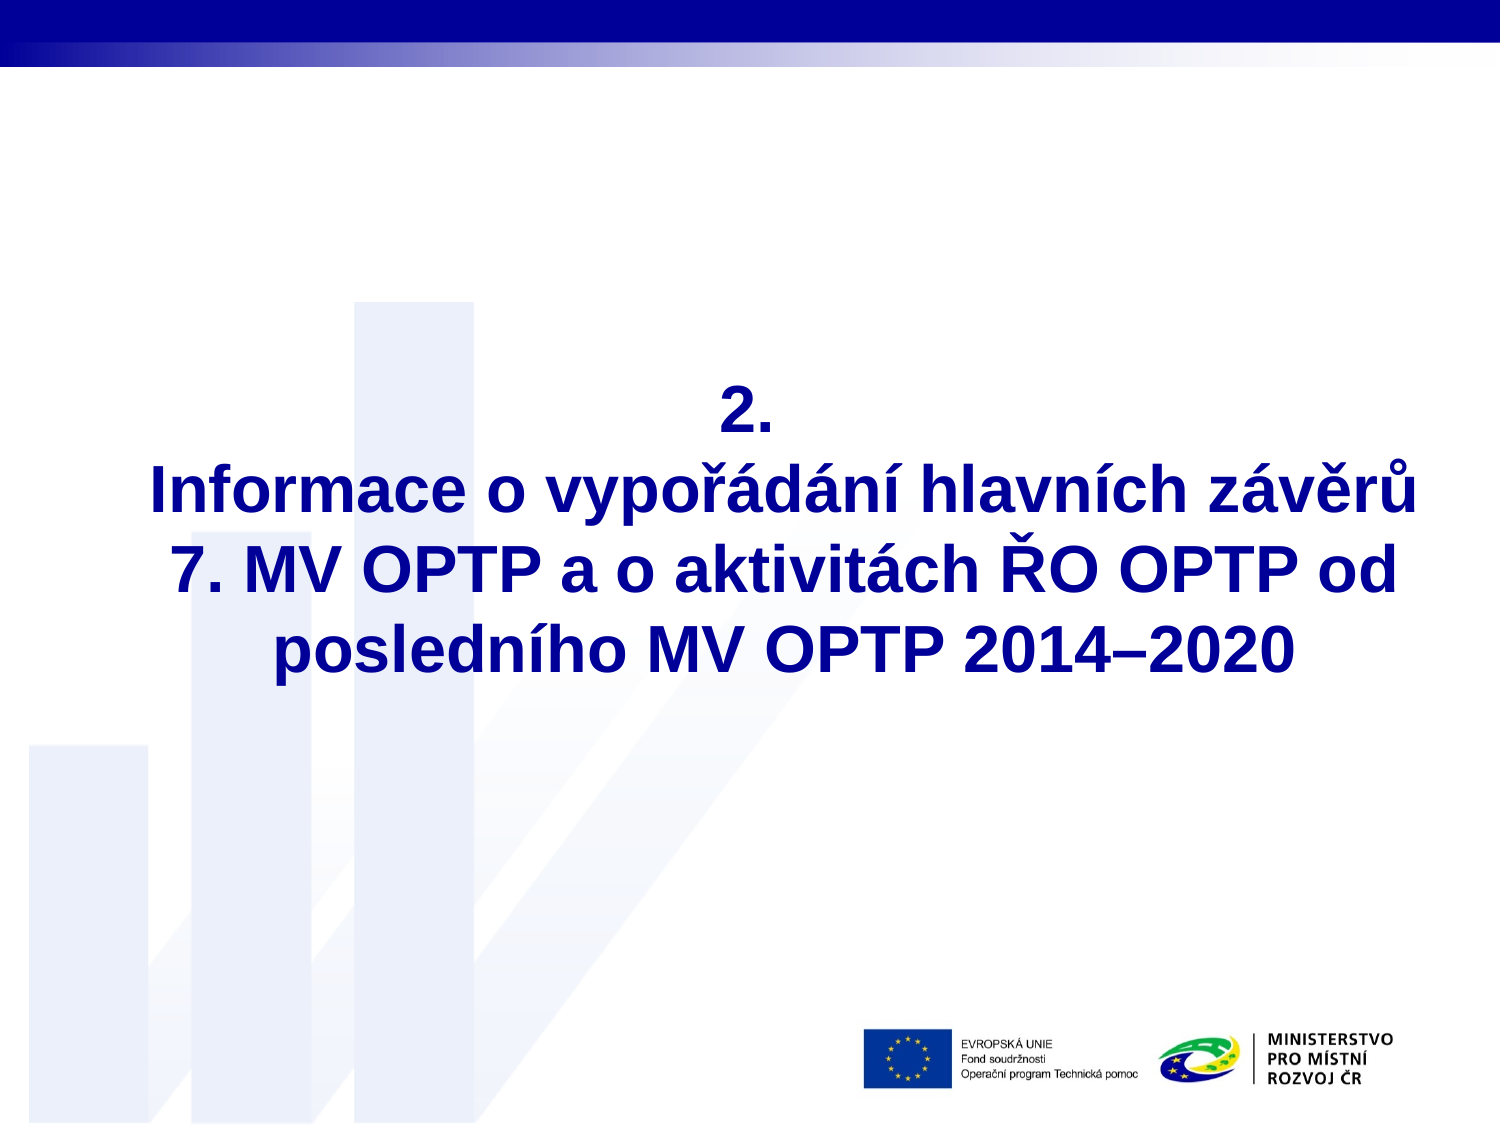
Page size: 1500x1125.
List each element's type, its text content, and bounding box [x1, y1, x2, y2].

picture [29, 302, 1412, 1125]
list 2. Informace o vypořádání hlavních závěrů 7. MV OPTP a o aktivitách ŘO OPTP od posledního MV OPTP 2014–2020 [76, 184, 1437, 870]
